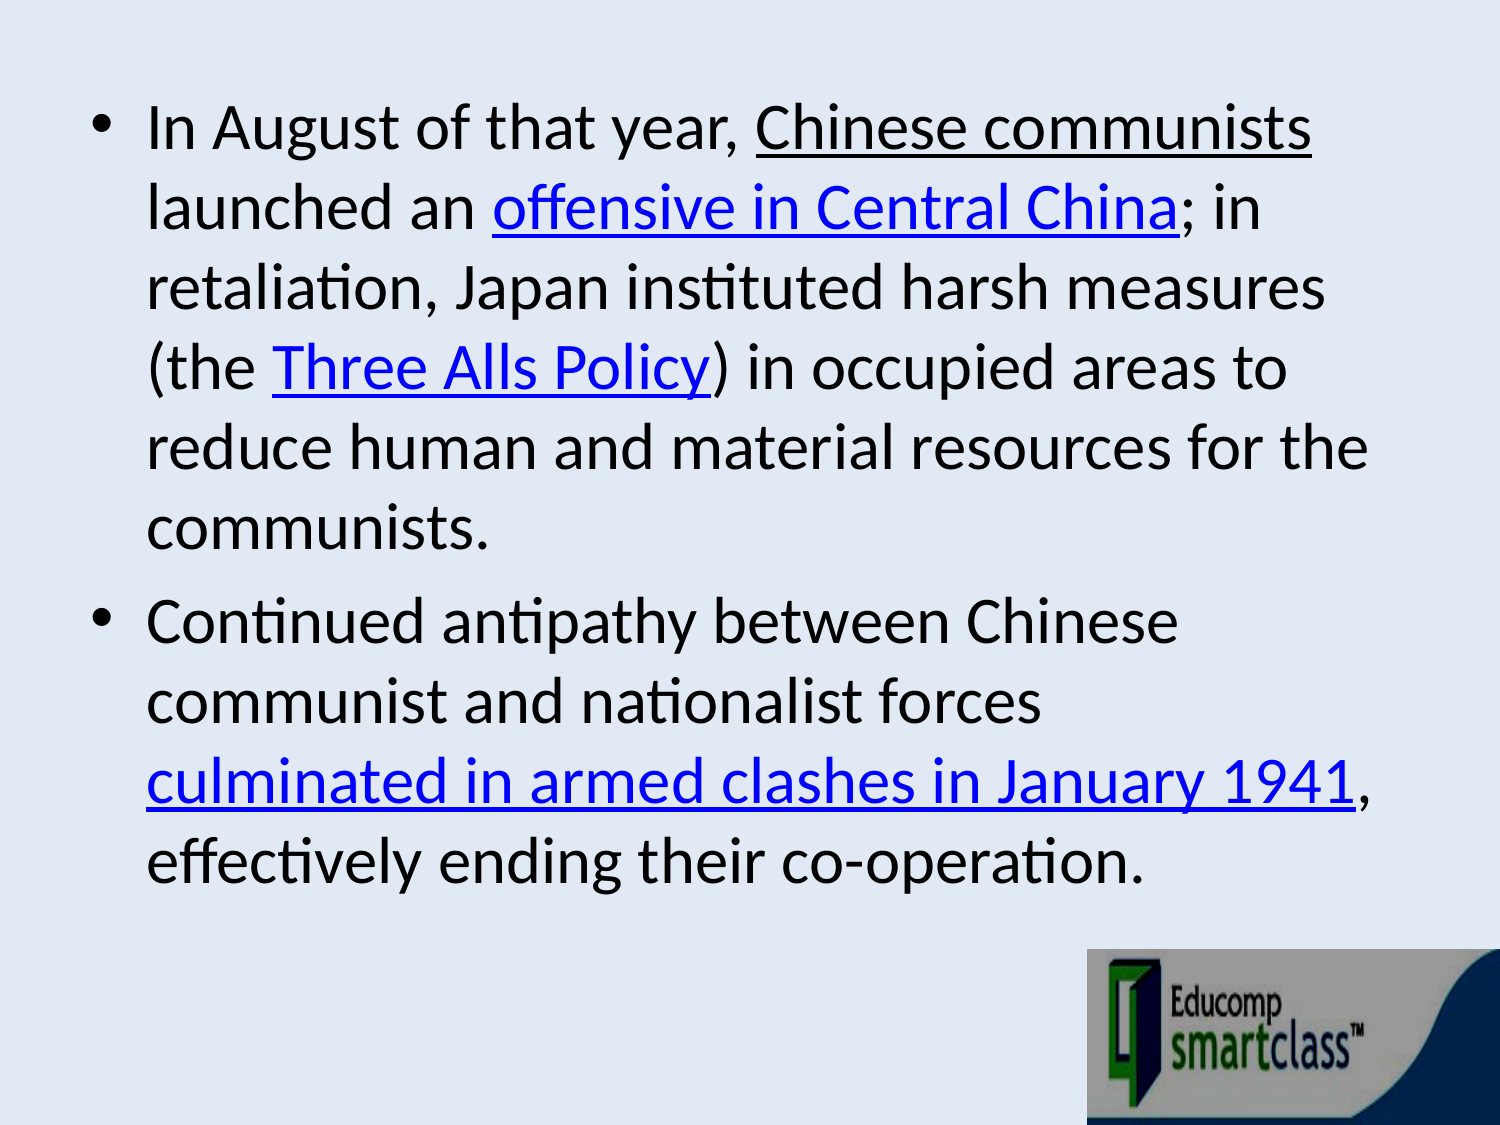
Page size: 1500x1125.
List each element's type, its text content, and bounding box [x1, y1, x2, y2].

picture [1087, 949, 1500, 1125]
list In August of that year, Chinese communists launched an offensive in Central China; in retaliation, Japan instituted harsh measures (the Three Alls Policy) in occupied areas to reduce human and material resources for the communists. Continued antipathy between Chinese communist and nationalist forces culminated in armed clashes in January 1941, effectively ending their co-operation. [75, 75, 1425, 1005]
